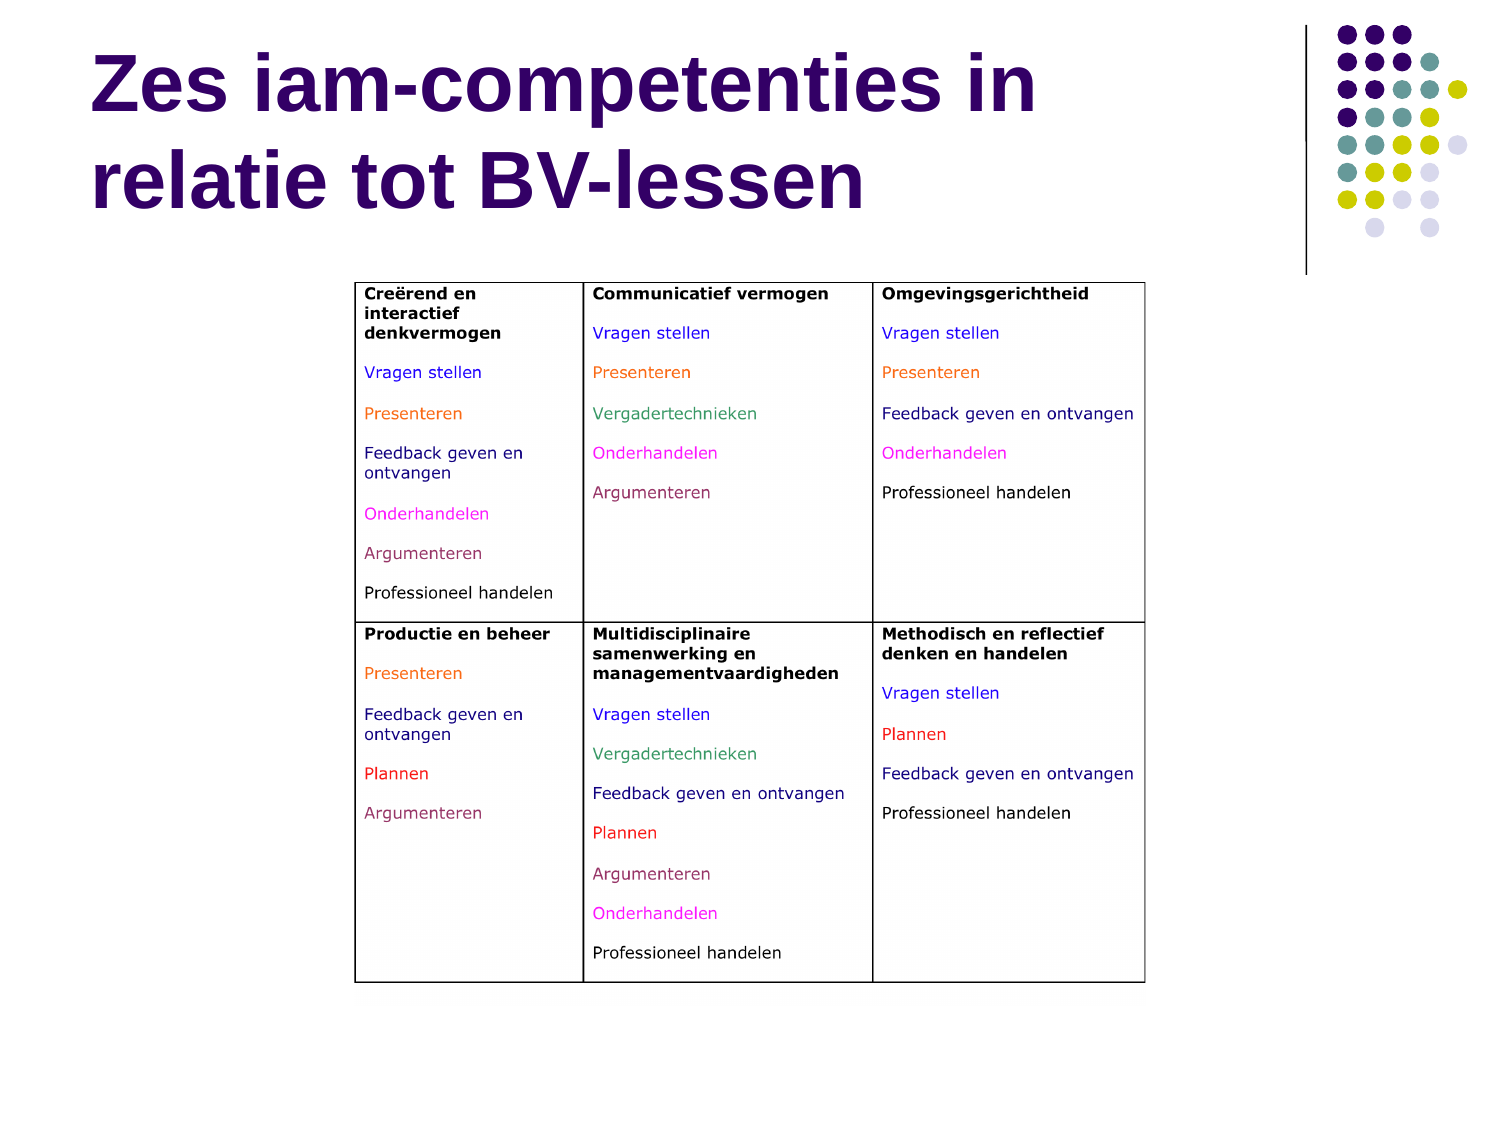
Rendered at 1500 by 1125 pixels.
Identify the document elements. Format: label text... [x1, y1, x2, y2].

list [354, 281, 1146, 1006]
title Zes iam-competenties in relatie tot BV-lessen [75, 20, 1313, 233]
